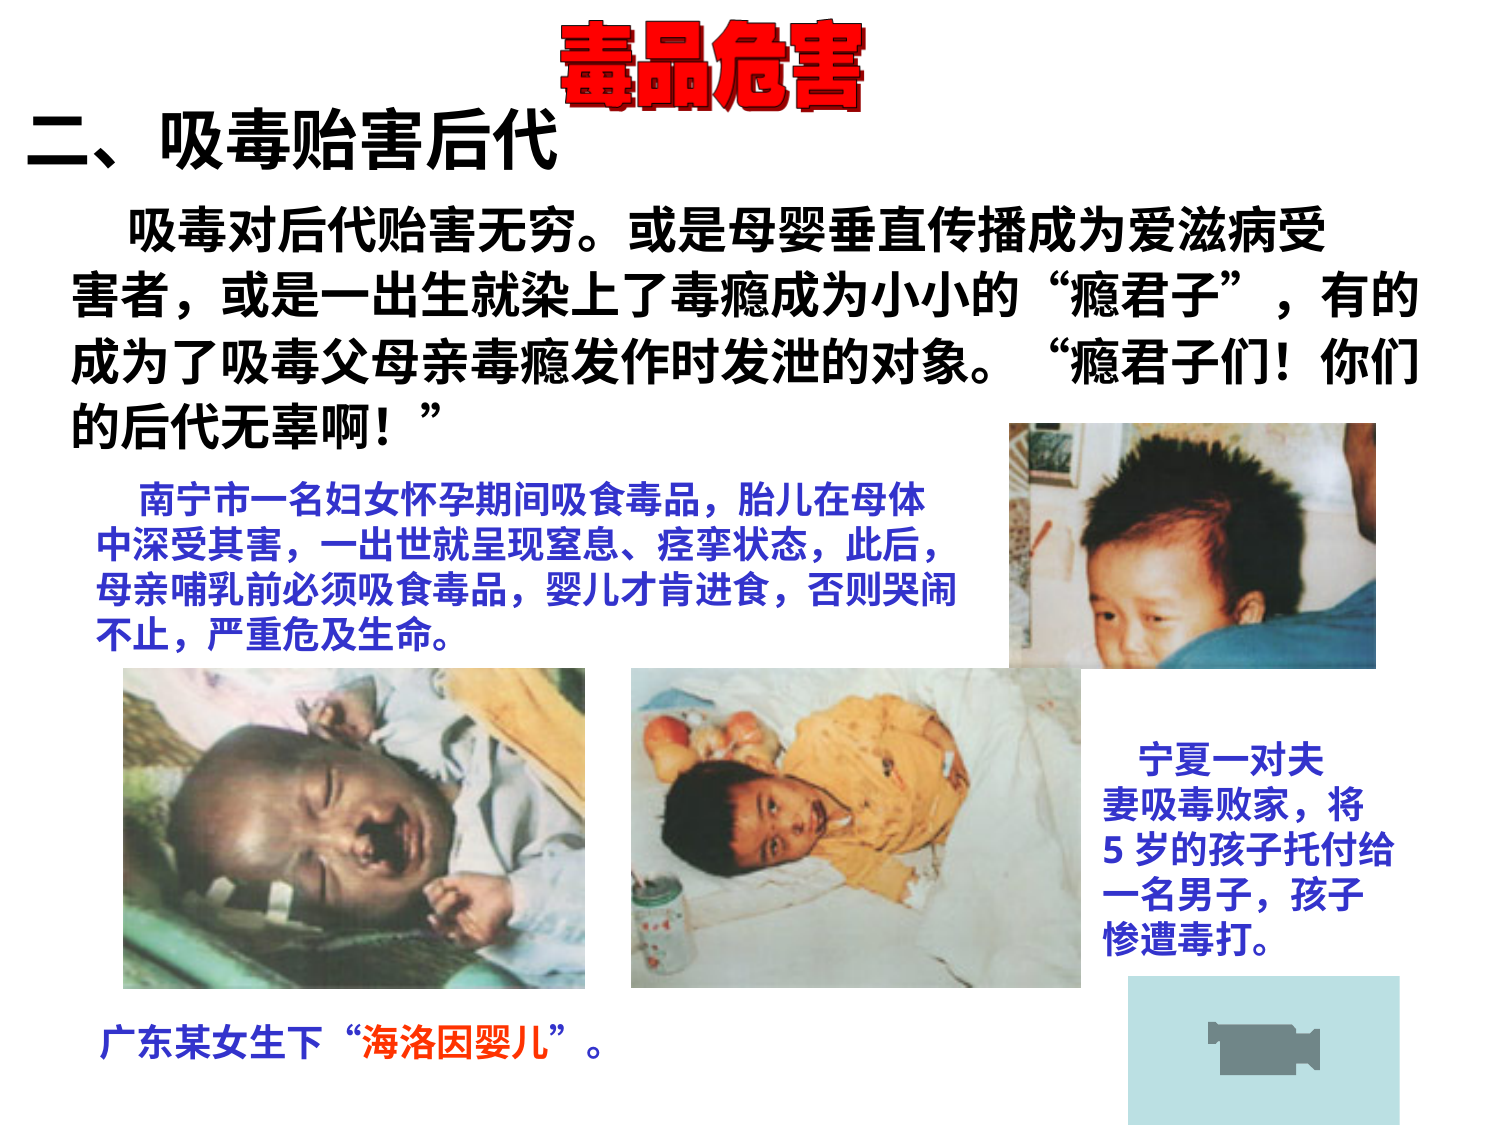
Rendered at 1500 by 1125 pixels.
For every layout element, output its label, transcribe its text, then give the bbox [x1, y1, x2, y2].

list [123, 668, 585, 989]
text_box 南宁市一名妇女怀孕期间吸食毒品，胎儿在母体 中深受其害，一出世就呈现窒息、痉挛状态，此后， 母亲哺乳前必须吸食毒品，婴儿才肯进食，否则哭闹 不止，严重危及生命。 [80, 468, 973, 663]
text_box [1128, 976, 1400, 1125]
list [560, 17, 869, 114]
text_box 广东某女生下“海洛因婴儿”。 [84, 1011, 648, 1072]
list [1009, 423, 1377, 669]
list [631, 668, 1081, 988]
text_box 吸毒对后代贻害无穷。或是母婴垂直传播成为爱滋病受 害者，或是一出生就染上了毒瘾成为小小的“瘾君子”，有的 成为了吸毒父母亲毒瘾发作时发泄的对象。“瘾君子们！你们 的后代无辜啊！” [56, 184, 1436, 464]
text_box 宁夏一对夫 妻吸毒败家，将 5岁的孩子托付给 一名男子，孩子 惨遭毒打。 [1087, 728, 1411, 968]
text_box 二、吸毒贻害后代 [10, 90, 656, 185]
